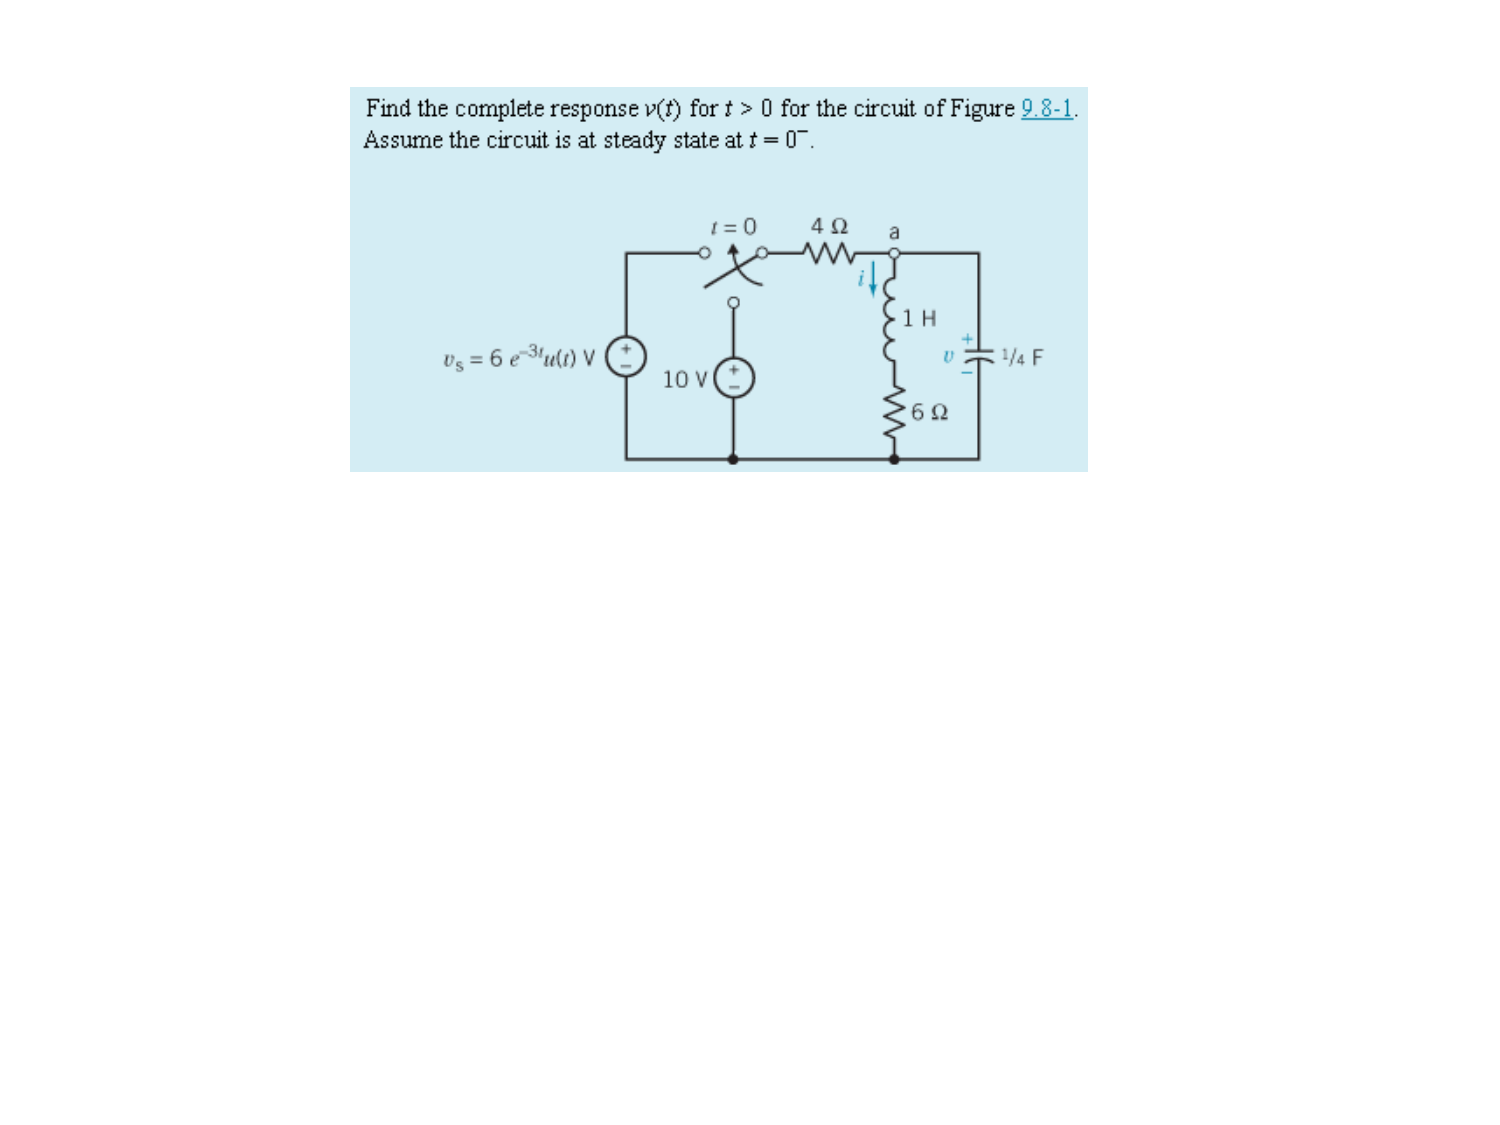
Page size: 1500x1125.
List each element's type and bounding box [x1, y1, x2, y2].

picture [349, 87, 1088, 473]
